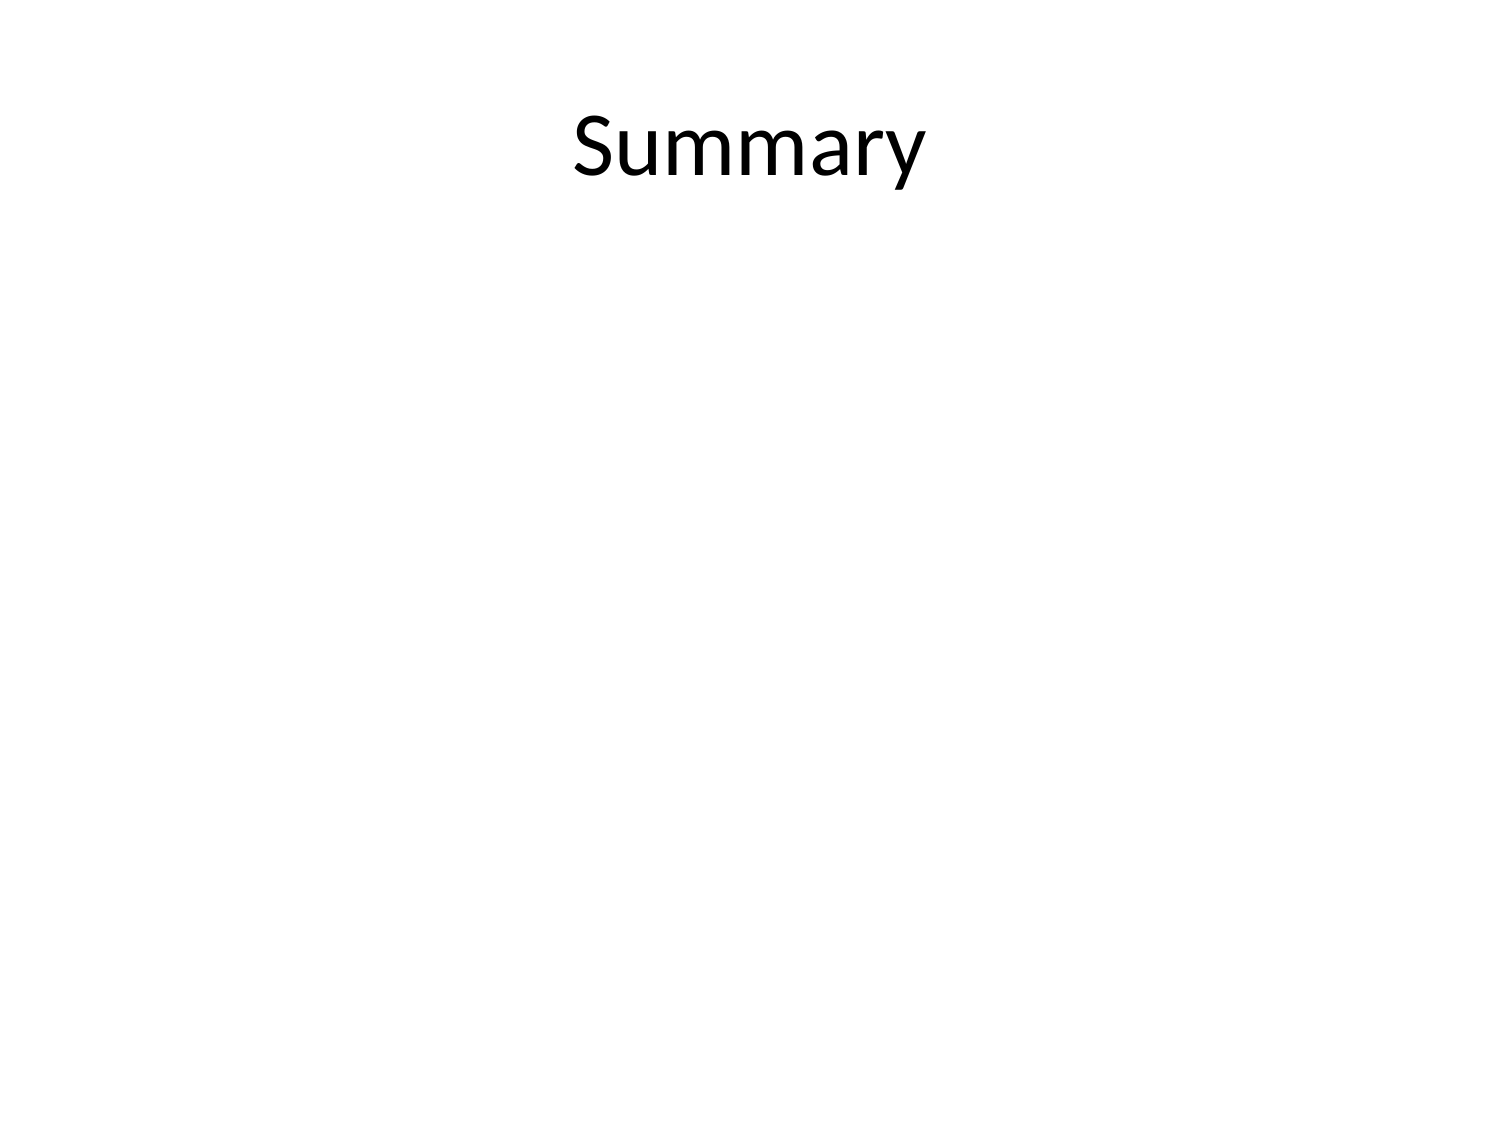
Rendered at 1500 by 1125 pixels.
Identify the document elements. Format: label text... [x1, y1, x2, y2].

title Summary [75, 45, 1425, 233]
